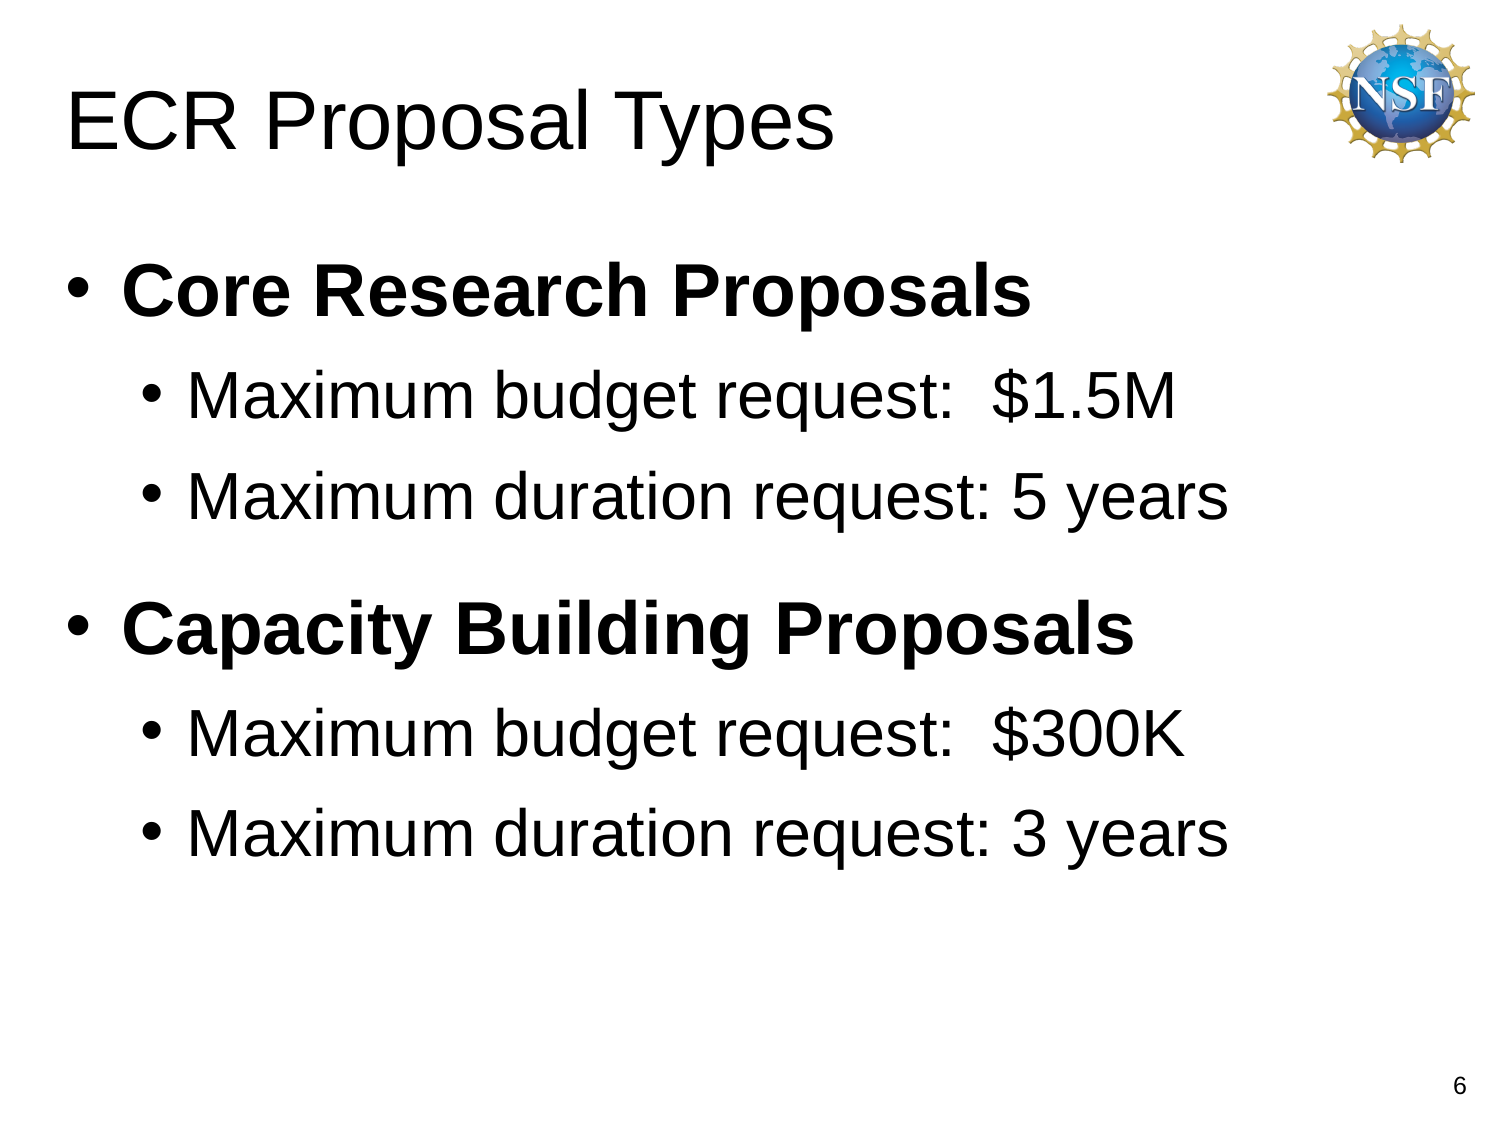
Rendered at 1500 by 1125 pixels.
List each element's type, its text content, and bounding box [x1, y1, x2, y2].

picture [1327, 24, 1475, 163]
list Core Research Proposals Maximum budget request: $1.5M Maximum duration request: 5 years Capacity Building Proposals Maximum budget request: $300K Maximum duration request: 3 years [50, 224, 1450, 1050]
title ECR Proposal Types [50, 45, 1288, 188]
